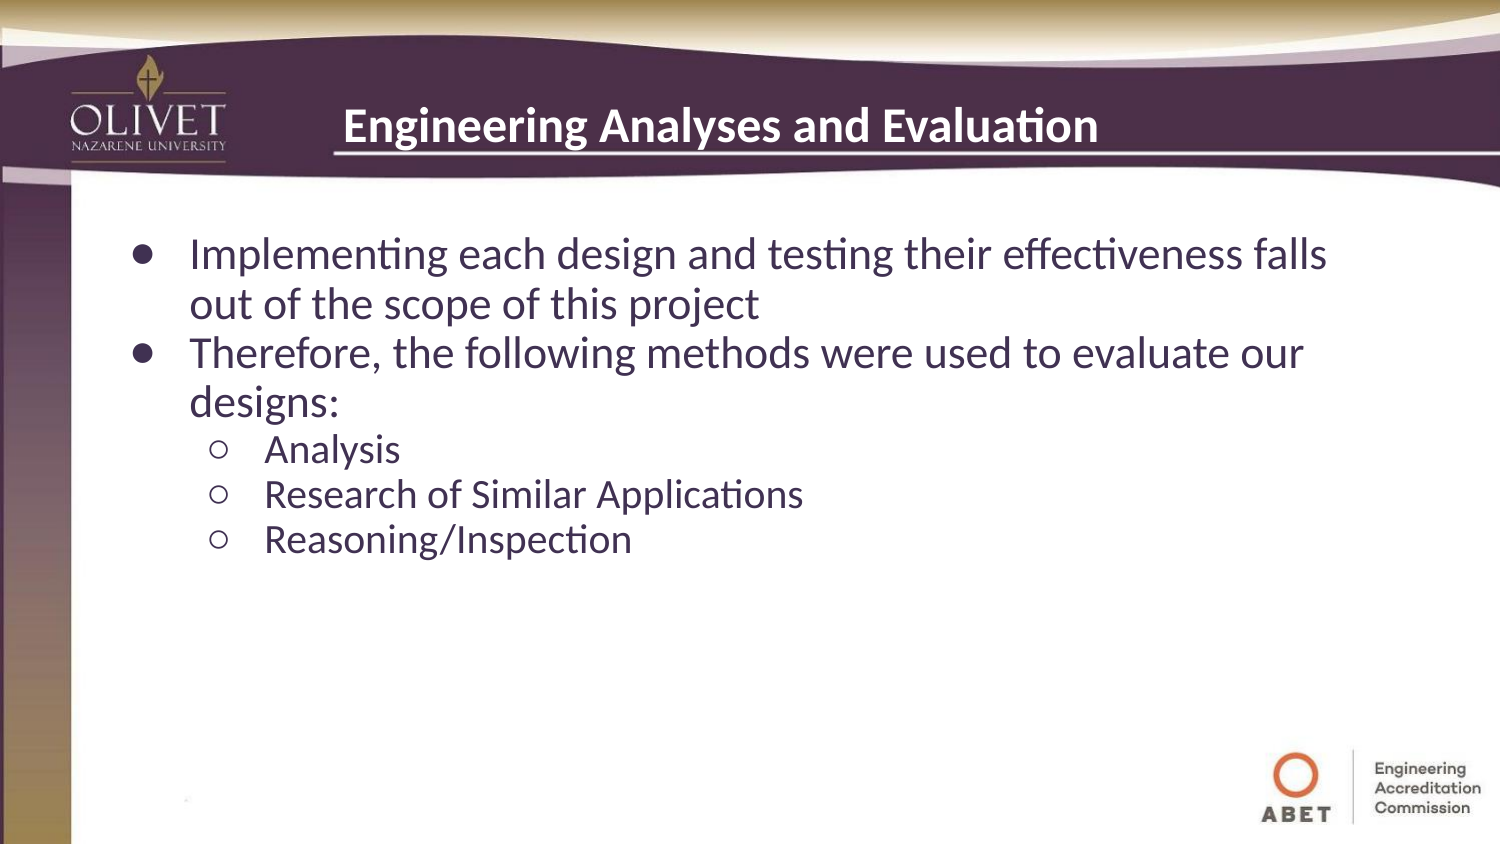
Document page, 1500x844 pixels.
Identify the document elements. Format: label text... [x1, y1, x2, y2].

title Engineering Analyses and Evaluation [331, 44, 1397, 208]
list Implementing each design and testing their effectiveness falls out of the scope of this project Therefore, the following methods were used to evaluate our designs: Analysis Research of Similar Applications Reasoning/Inspection [103, 224, 1397, 760]
picture [0, 0, 1500, 844]
